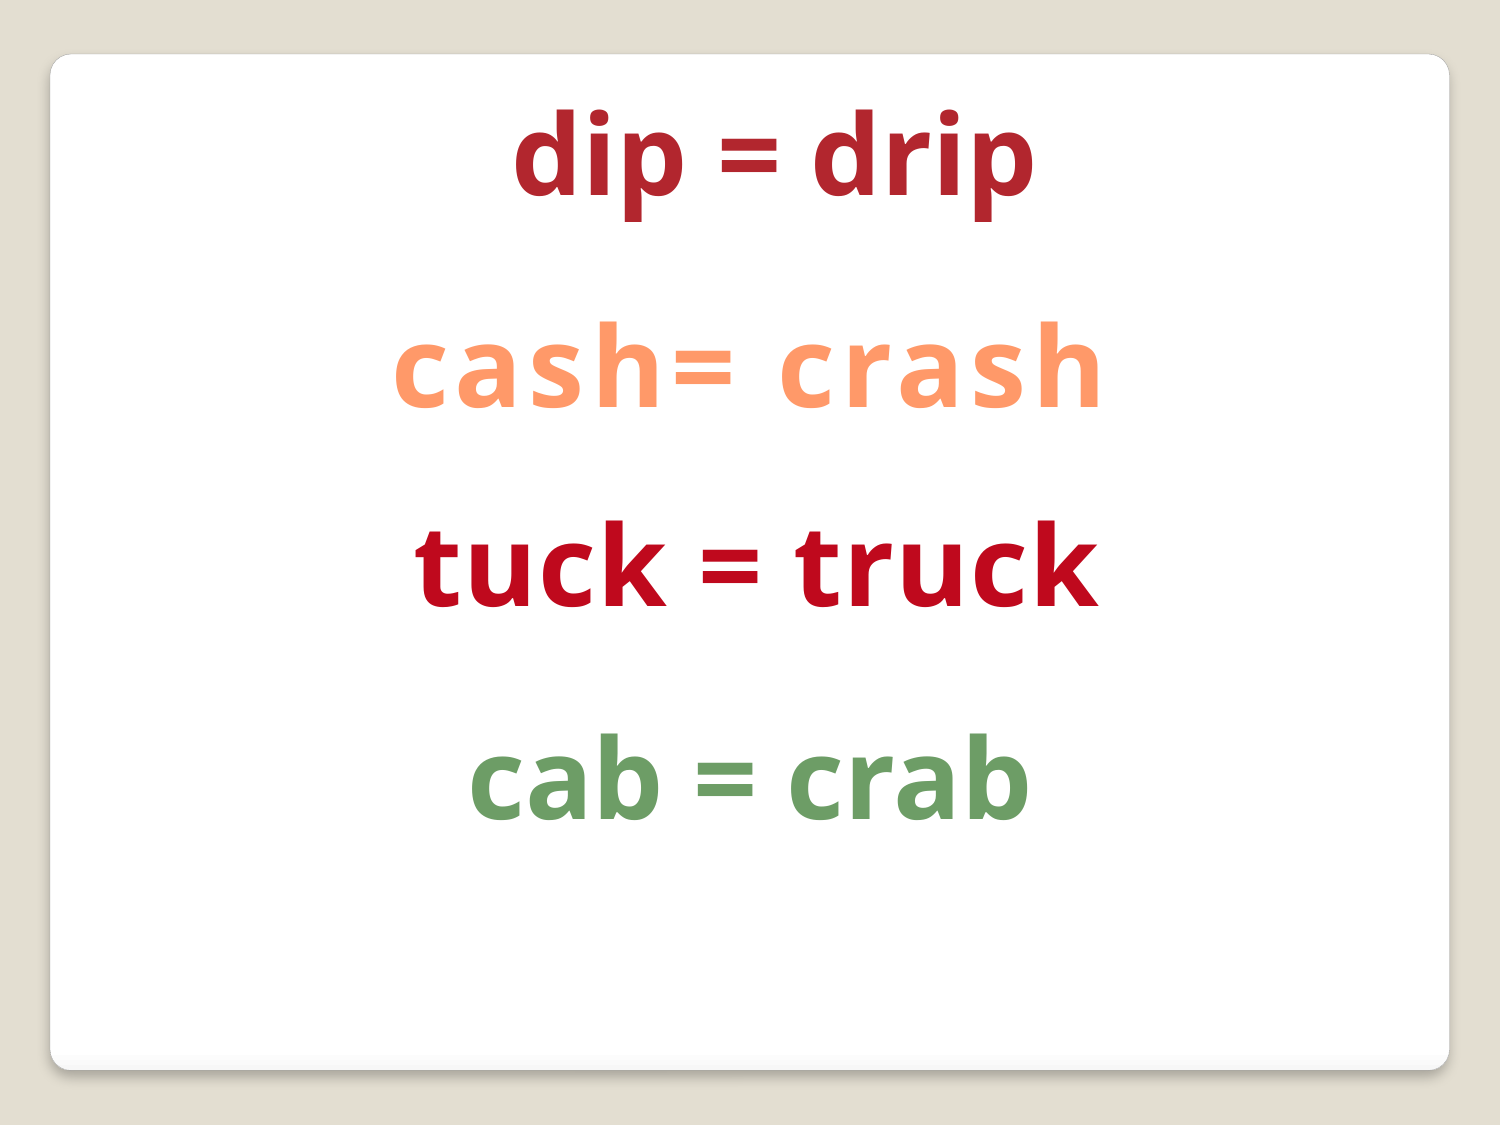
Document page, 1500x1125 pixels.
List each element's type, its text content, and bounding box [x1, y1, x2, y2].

text_box cash= crash [273, 287, 1225, 438]
text_box cab = crab [317, 699, 1183, 850]
text_box dip = drip [99, 74, 1450, 360]
text_box tuck = truck [398, 486, 1115, 637]
